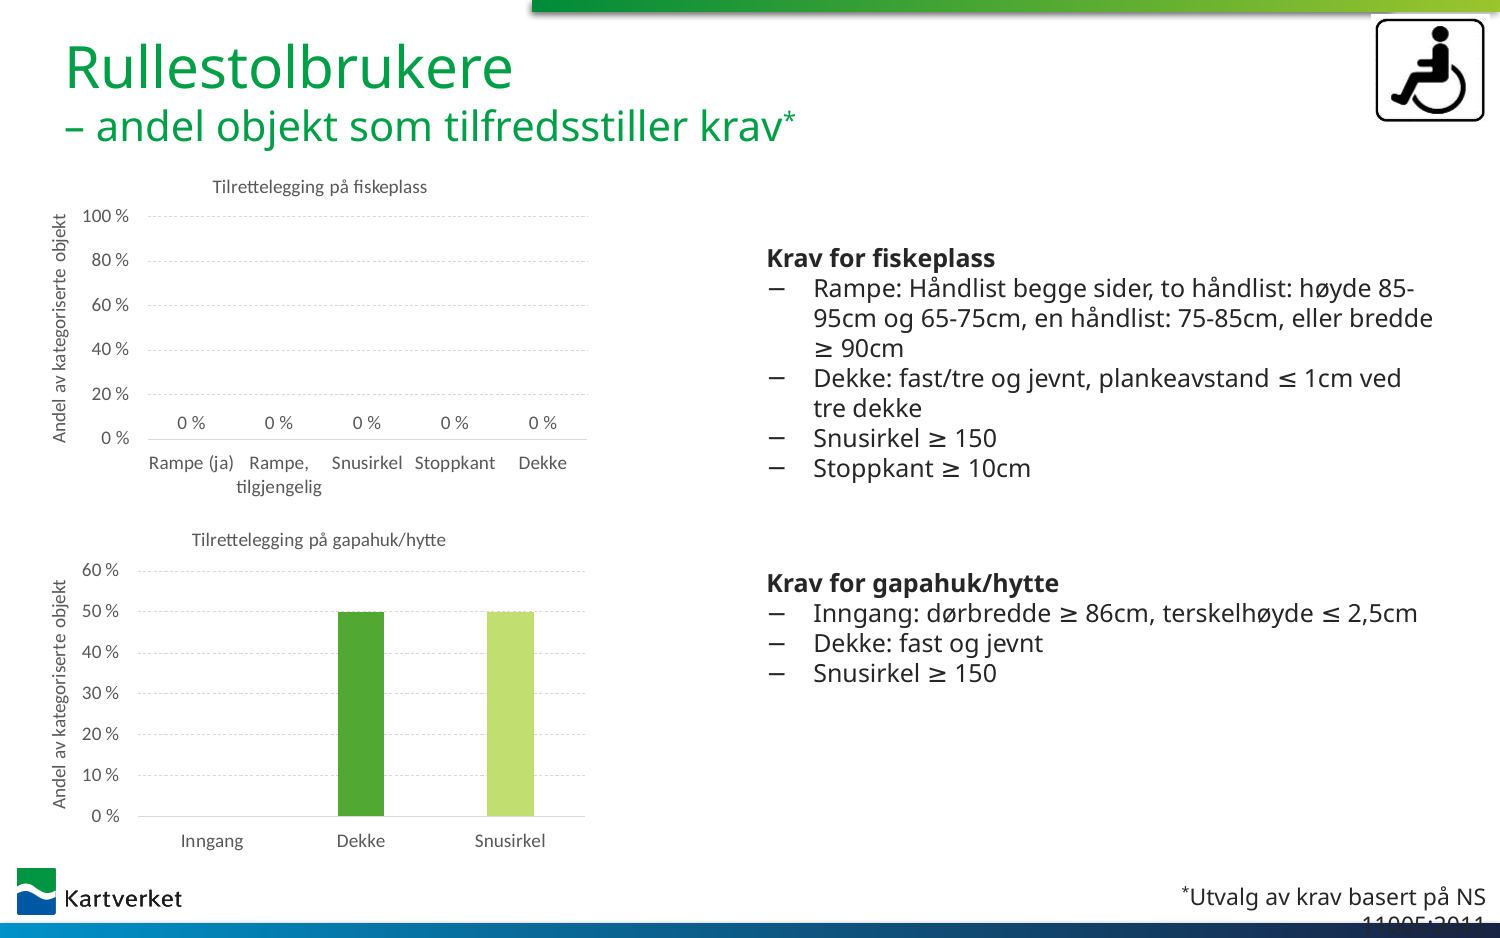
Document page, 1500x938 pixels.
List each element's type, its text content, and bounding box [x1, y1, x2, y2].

picture [41, 166, 598, 505]
text_box Rullestolbrukere – andel objekt som tilfredsstiller krav* [49, 29, 1431, 158]
text_box *Utvalg av krav basert på NS 11005:2011 [1068, 873, 1500, 938]
picture [41, 520, 596, 859]
text_box Krav for gapahuk/hytte Inngang: dørbredde ≥ 86cm, terskelhøyde ≤ 2,5cm Dekke: fast og jevnt Snusirkel ≥ 150 [751, 560, 1452, 695]
picture [1371, 13, 1491, 127]
text_box Krav for fiskeplass Rampe: Håndlist begge sider, to håndlist: høyde 85-95cm og 65-75cm, en håndlist: 75-85cm, eller bredde ≥ 90cm Dekke: fast/tre og jevnt, plankeavstand ≤ 1cm ved tre dekke Snusirkel ≥ 150 Stoppkant ≥ 10cm [751, 235, 1452, 490]
